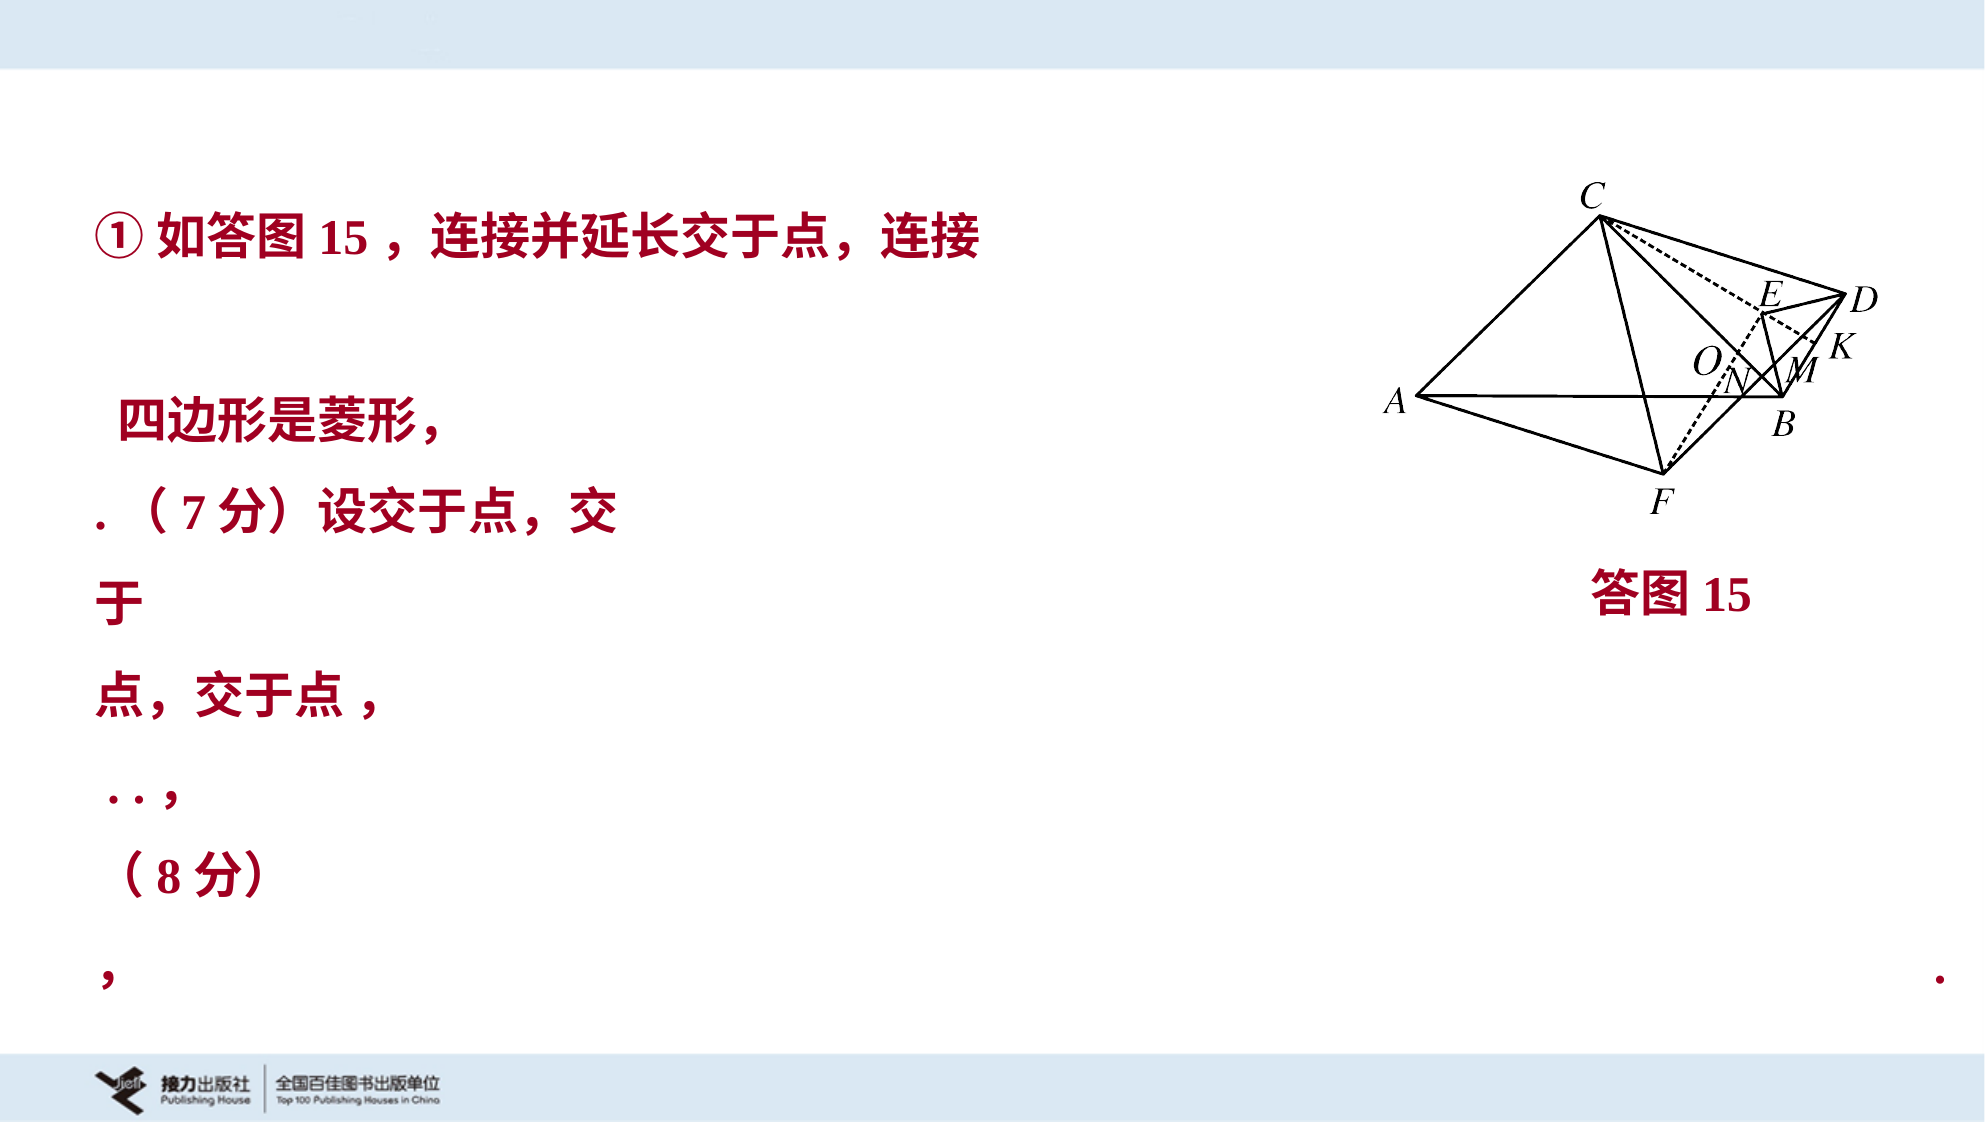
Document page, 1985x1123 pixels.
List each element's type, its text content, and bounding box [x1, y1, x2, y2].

picture [0, 0, 1985, 1122]
text_box 答图15 [1590, 534, 1752, 681]
